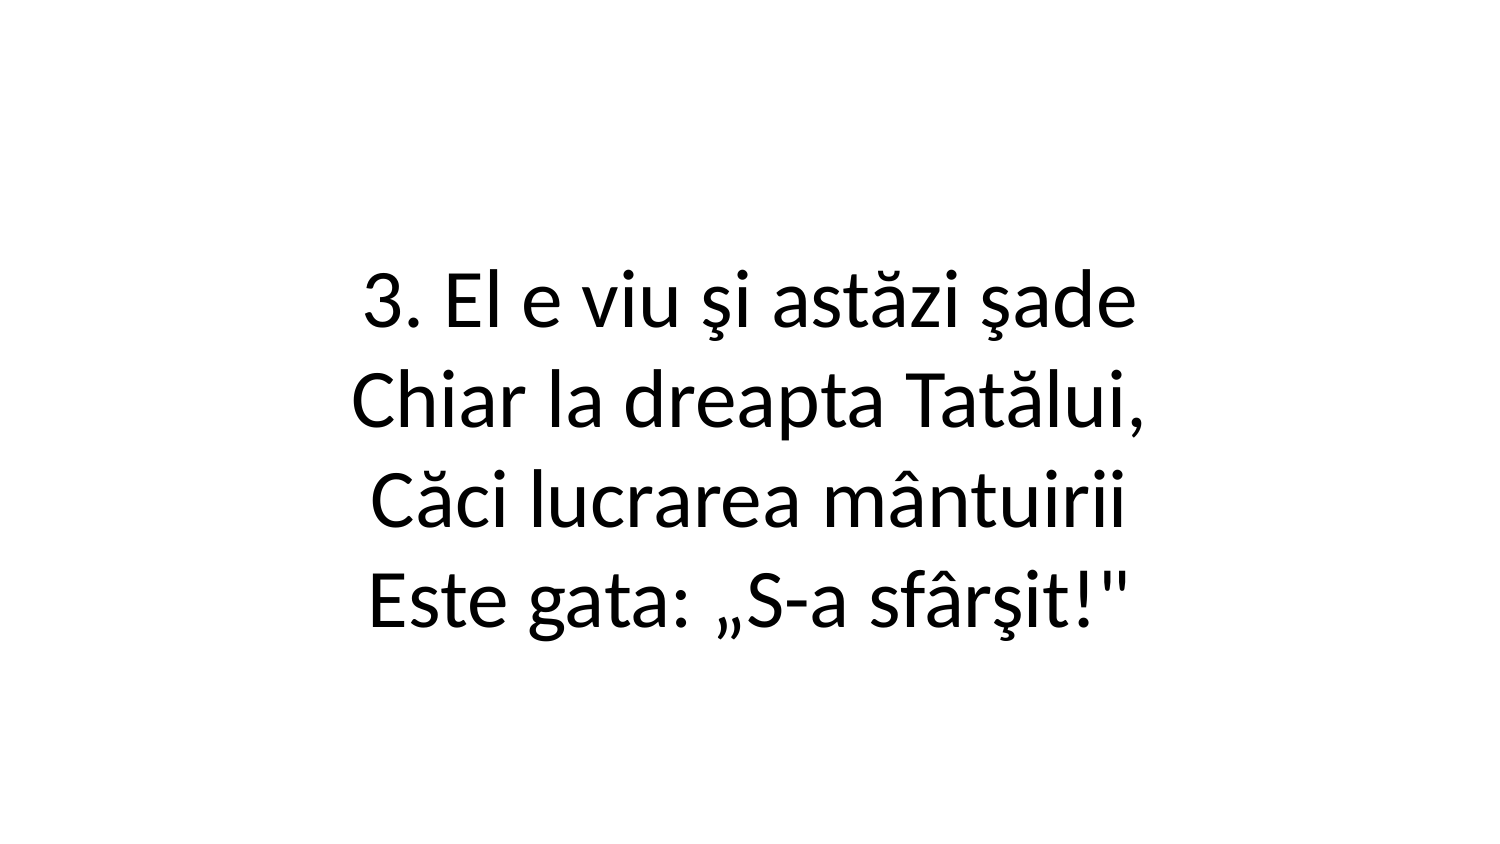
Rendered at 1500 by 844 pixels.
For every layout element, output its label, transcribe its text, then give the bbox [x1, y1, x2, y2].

text_box 3. El e viu şi astăzi şade Chiar la dreapta Tatălui, Căci lucrarea mântuirii Este gata: „S-a sfârşit!" [336, 192, 1164, 652]
